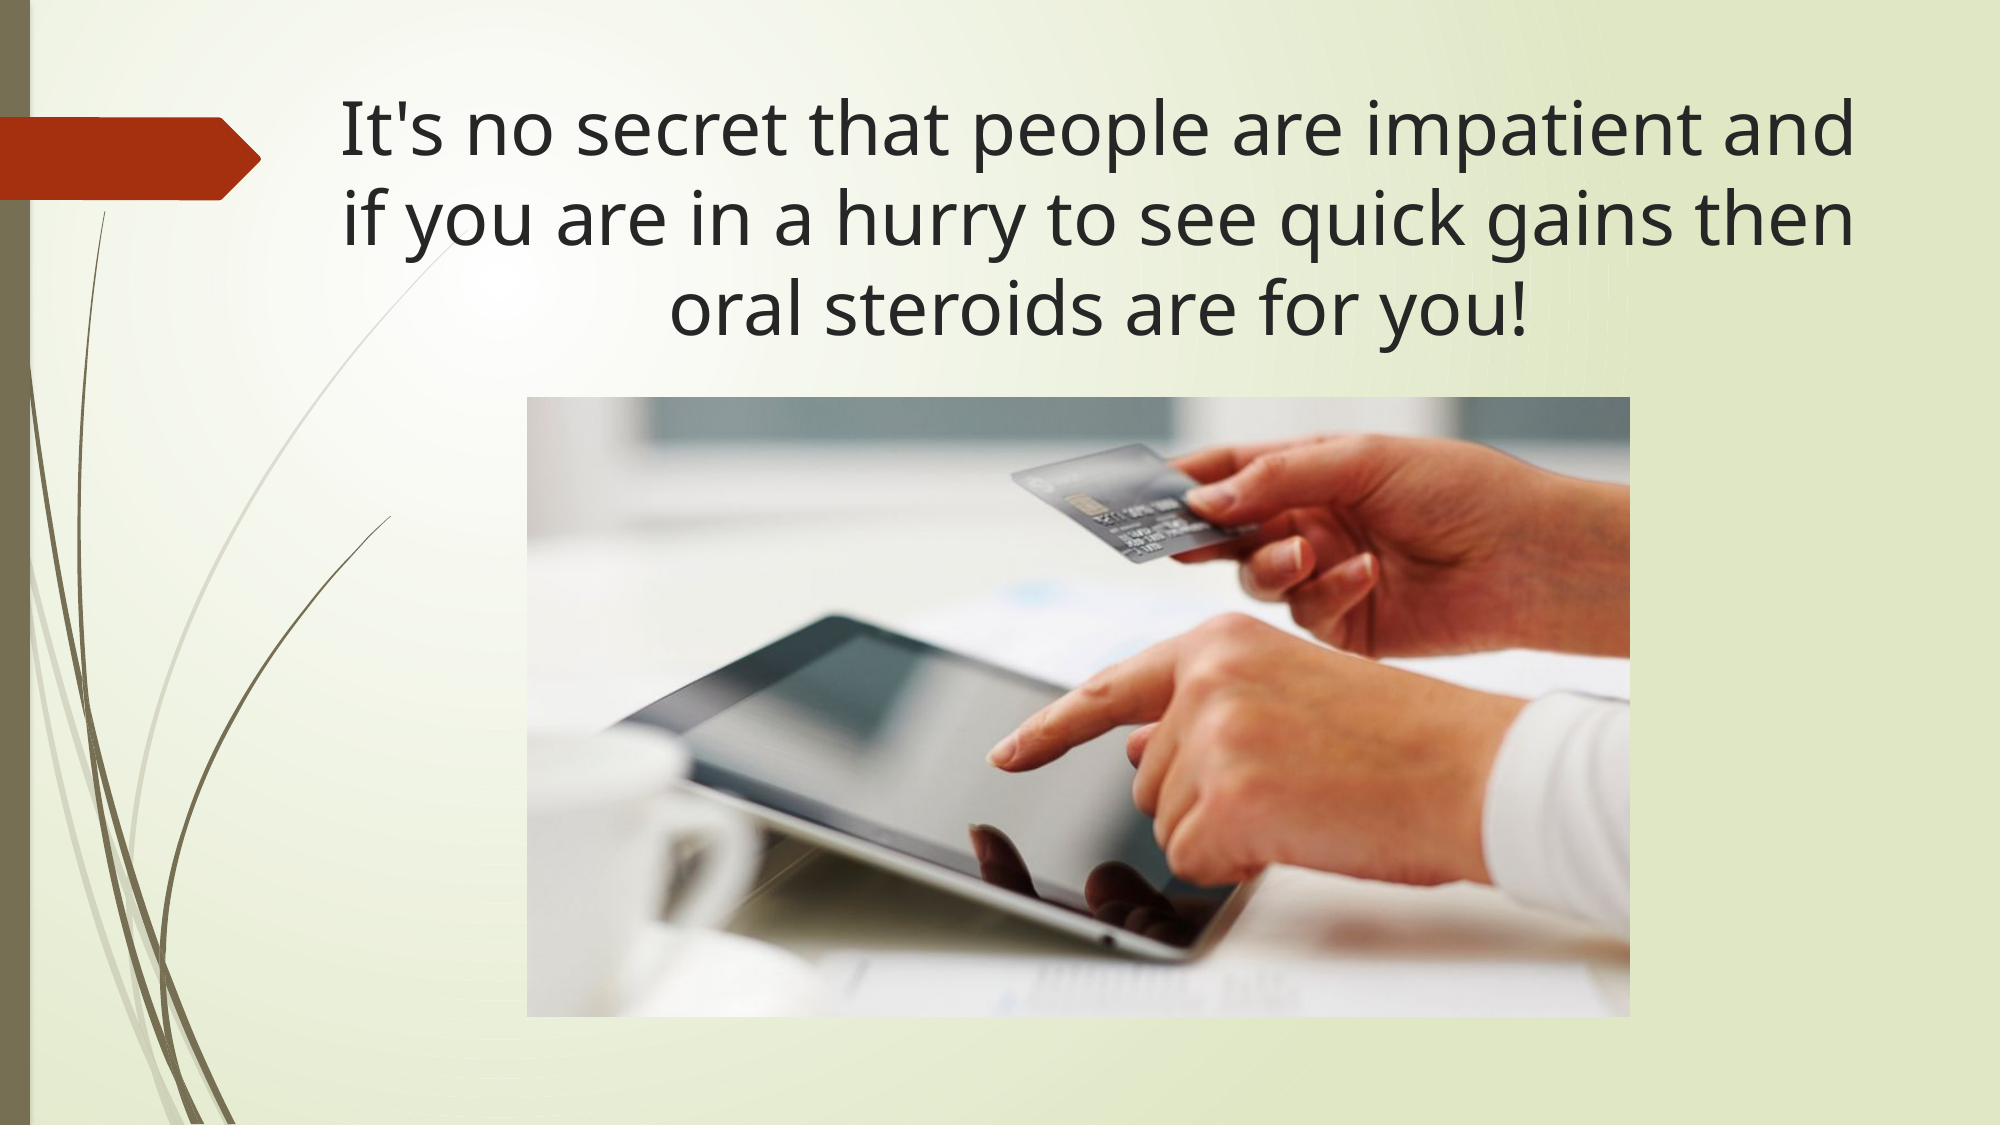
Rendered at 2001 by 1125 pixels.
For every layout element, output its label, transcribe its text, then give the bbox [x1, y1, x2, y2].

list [527, 396, 1630, 1018]
title It's no secret that people are impatient and if you are in a hurry to see quick gains then oral steroids are for you! [314, 72, 1885, 283]
